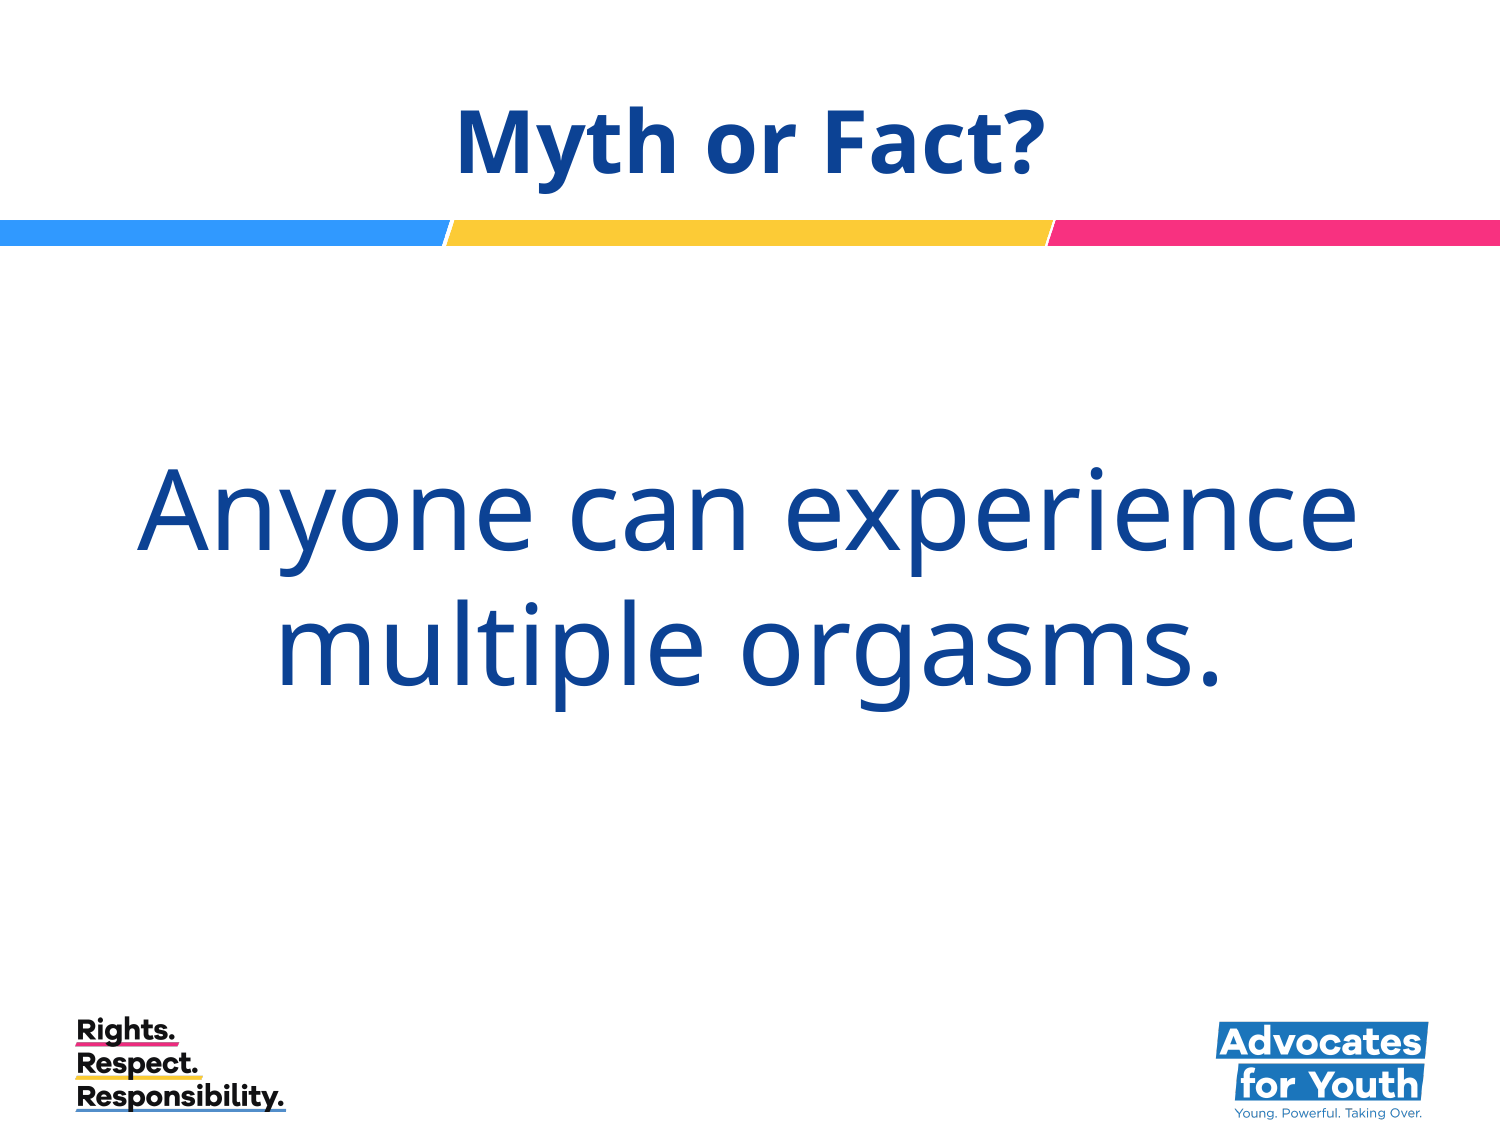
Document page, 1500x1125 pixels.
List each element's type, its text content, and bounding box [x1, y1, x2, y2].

list Anyone can experience multiple orgasms. [75, 430, 1425, 842]
picture [0, 207, 1500, 258]
title Myth or Fact? [75, 45, 1425, 233]
